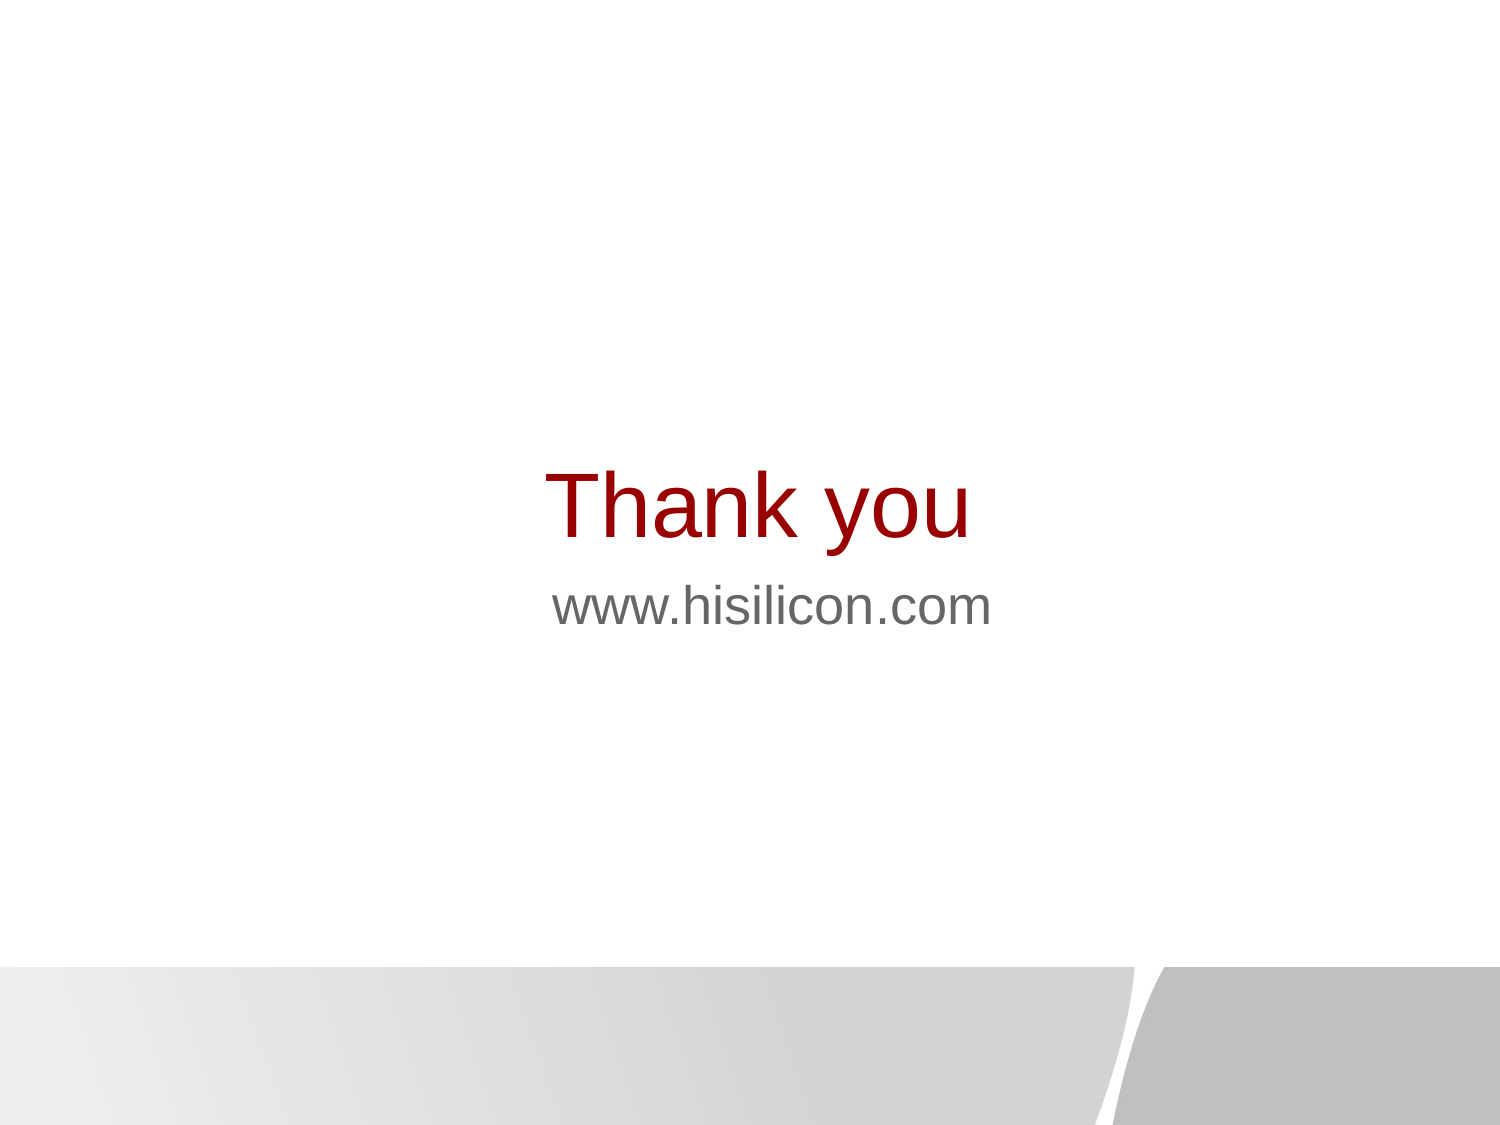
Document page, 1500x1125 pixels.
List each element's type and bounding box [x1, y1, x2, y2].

picture [0, 967, 1500, 1125]
